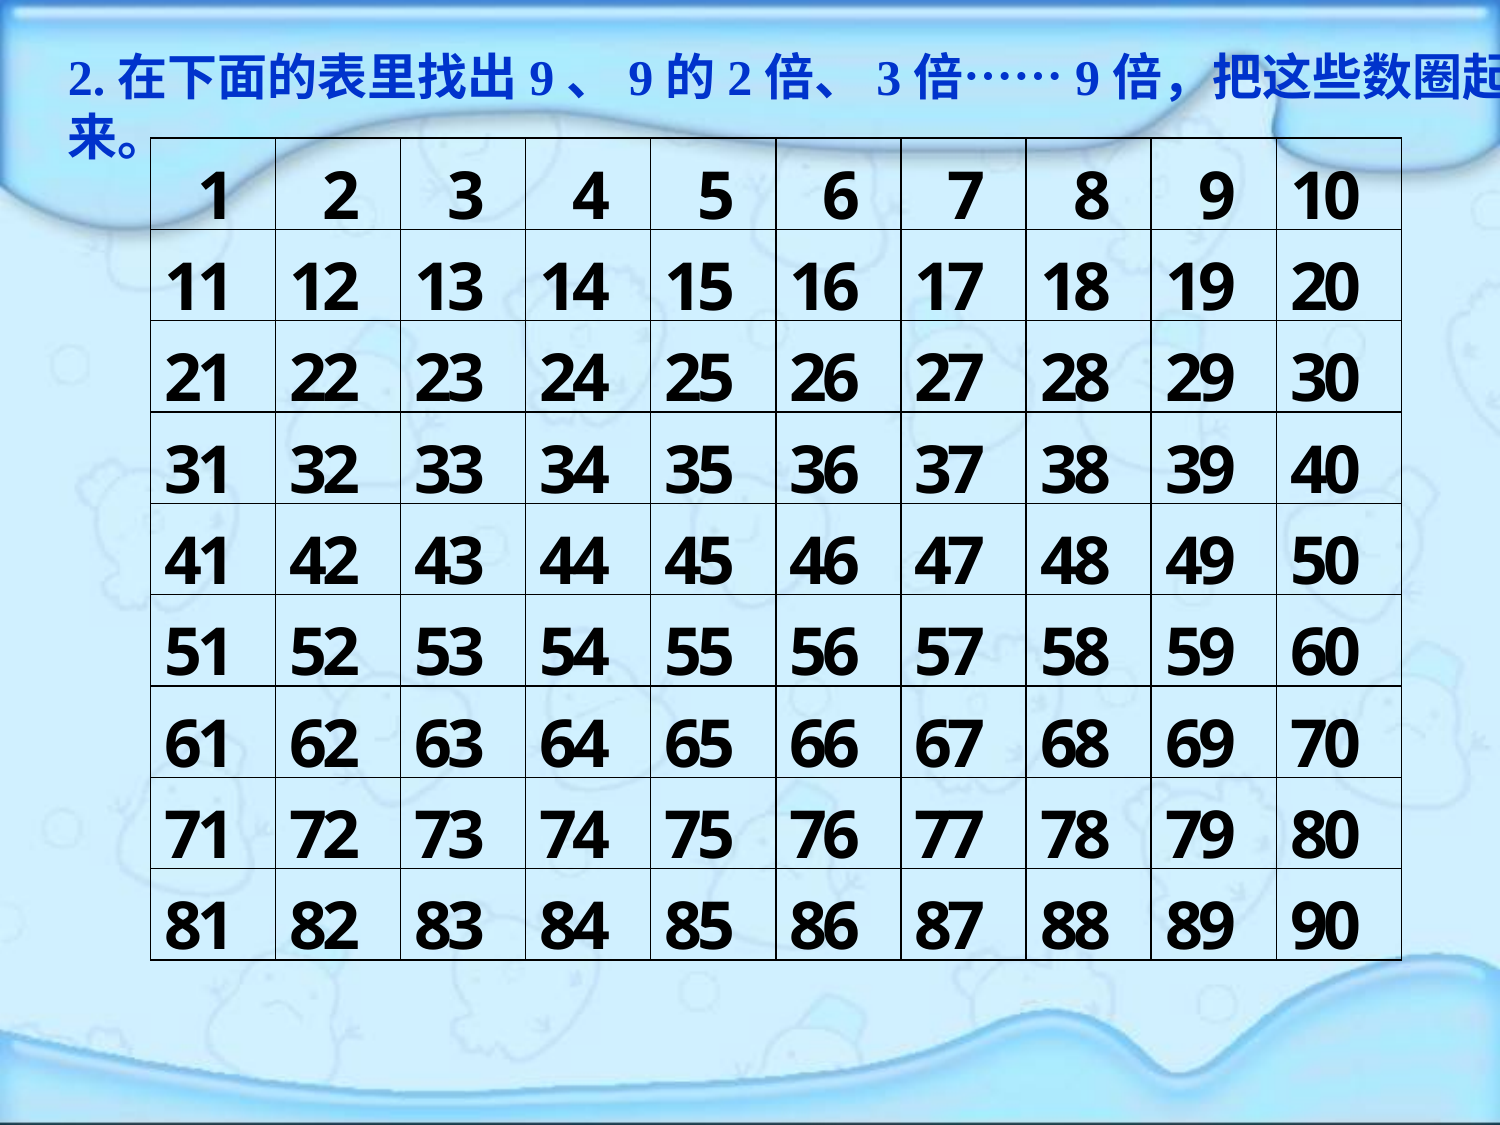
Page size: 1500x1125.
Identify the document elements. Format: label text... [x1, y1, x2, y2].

text_box 2.在下面的表里找出9、9的2倍、3倍……9倍，把这些数圈起来。 [53, 38, 1500, 174]
picture [0, 0, 1500, 1125]
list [149, 137, 1500, 1125]
